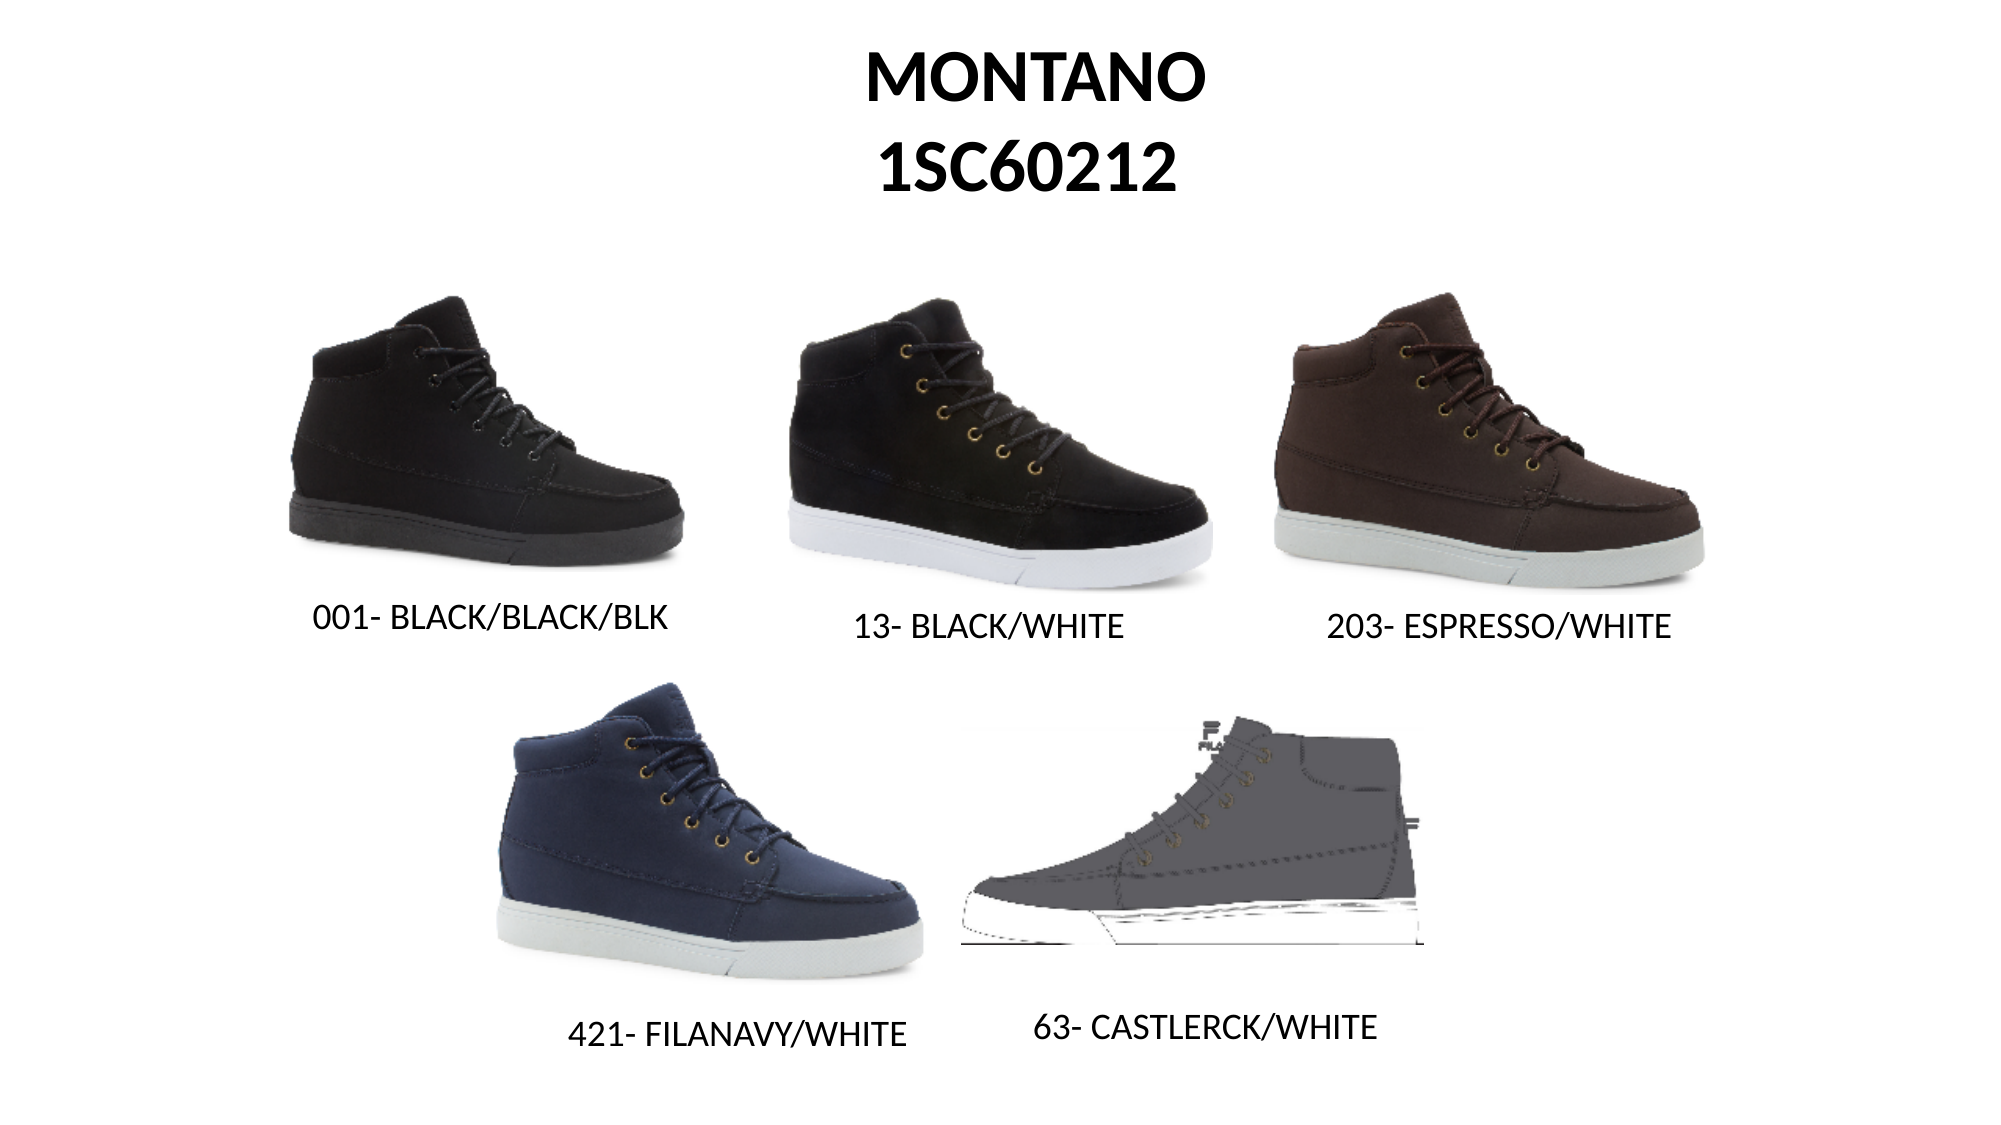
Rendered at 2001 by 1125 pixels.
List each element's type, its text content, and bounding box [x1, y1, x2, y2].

text_box 63- CASTLERCK/WHITE [1018, 994, 1402, 1055]
picture [961, 712, 1425, 945]
text_box 203- ESPRESSO/WHITE [1311, 595, 1696, 654]
picture [481, 672, 933, 985]
picture [1262, 274, 1713, 595]
text_box 001- BLACK/BLACK/BLK [297, 584, 693, 645]
picture [277, 287, 691, 573]
text_box 421- FILANAVY/WHITE [553, 1001, 932, 1062]
picture [774, 295, 1213, 594]
text_box 13- BLACK/WHITE [837, 594, 1149, 654]
text_box MONTANO 1SC60212 [762, 19, 1310, 214]
